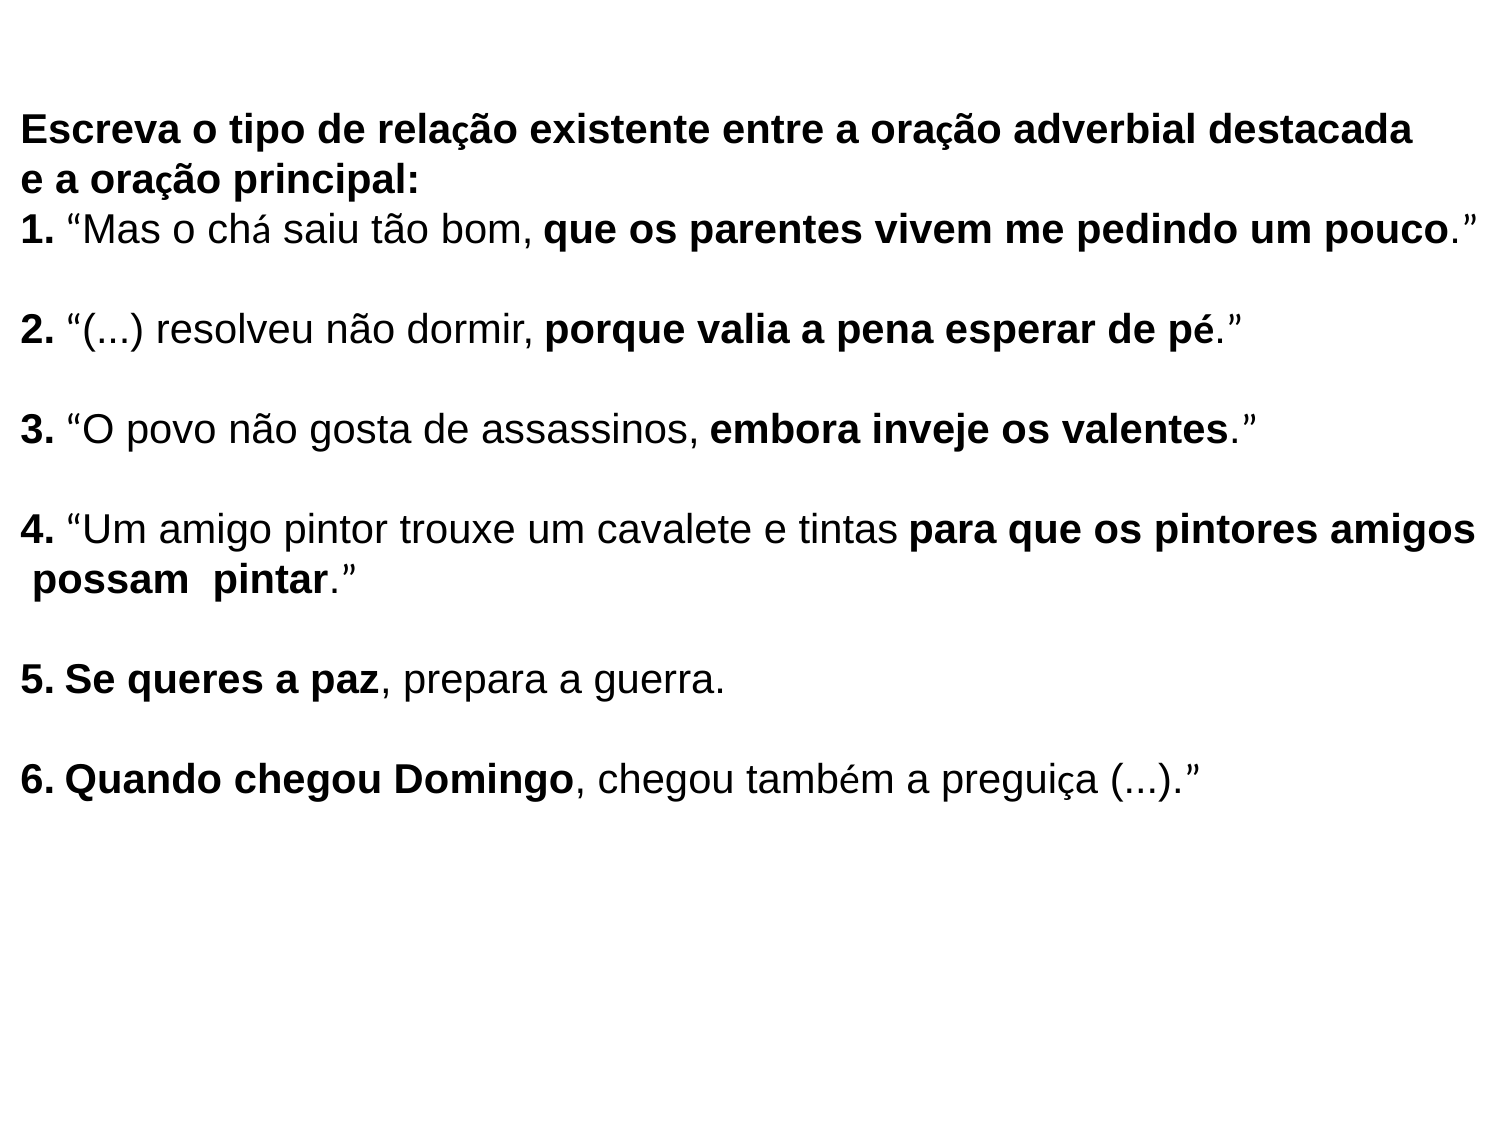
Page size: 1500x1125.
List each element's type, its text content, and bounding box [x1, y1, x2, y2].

text_box Escreva o tipo de relação existente entre a oração adverbial destacada e a oração principal: 1. “Mas o chá saiu tão bom, que os parentes vivem me pedindo um pouco.” 2. “(...) resolveu não dormir, porque valia a pena esperar de pé.” 3. “O povo não gosta de assassinos, embora inveje os valentes.” 4. “Um amigo pintor trouxe um cavalete e tintas para que os pintores amigos possam pintar.” 5. Se queres a paz, prepara a guerra. 6. Quando chegou Domingo, chegou também a preguiça (...).” [5, 4, 1494, 855]
